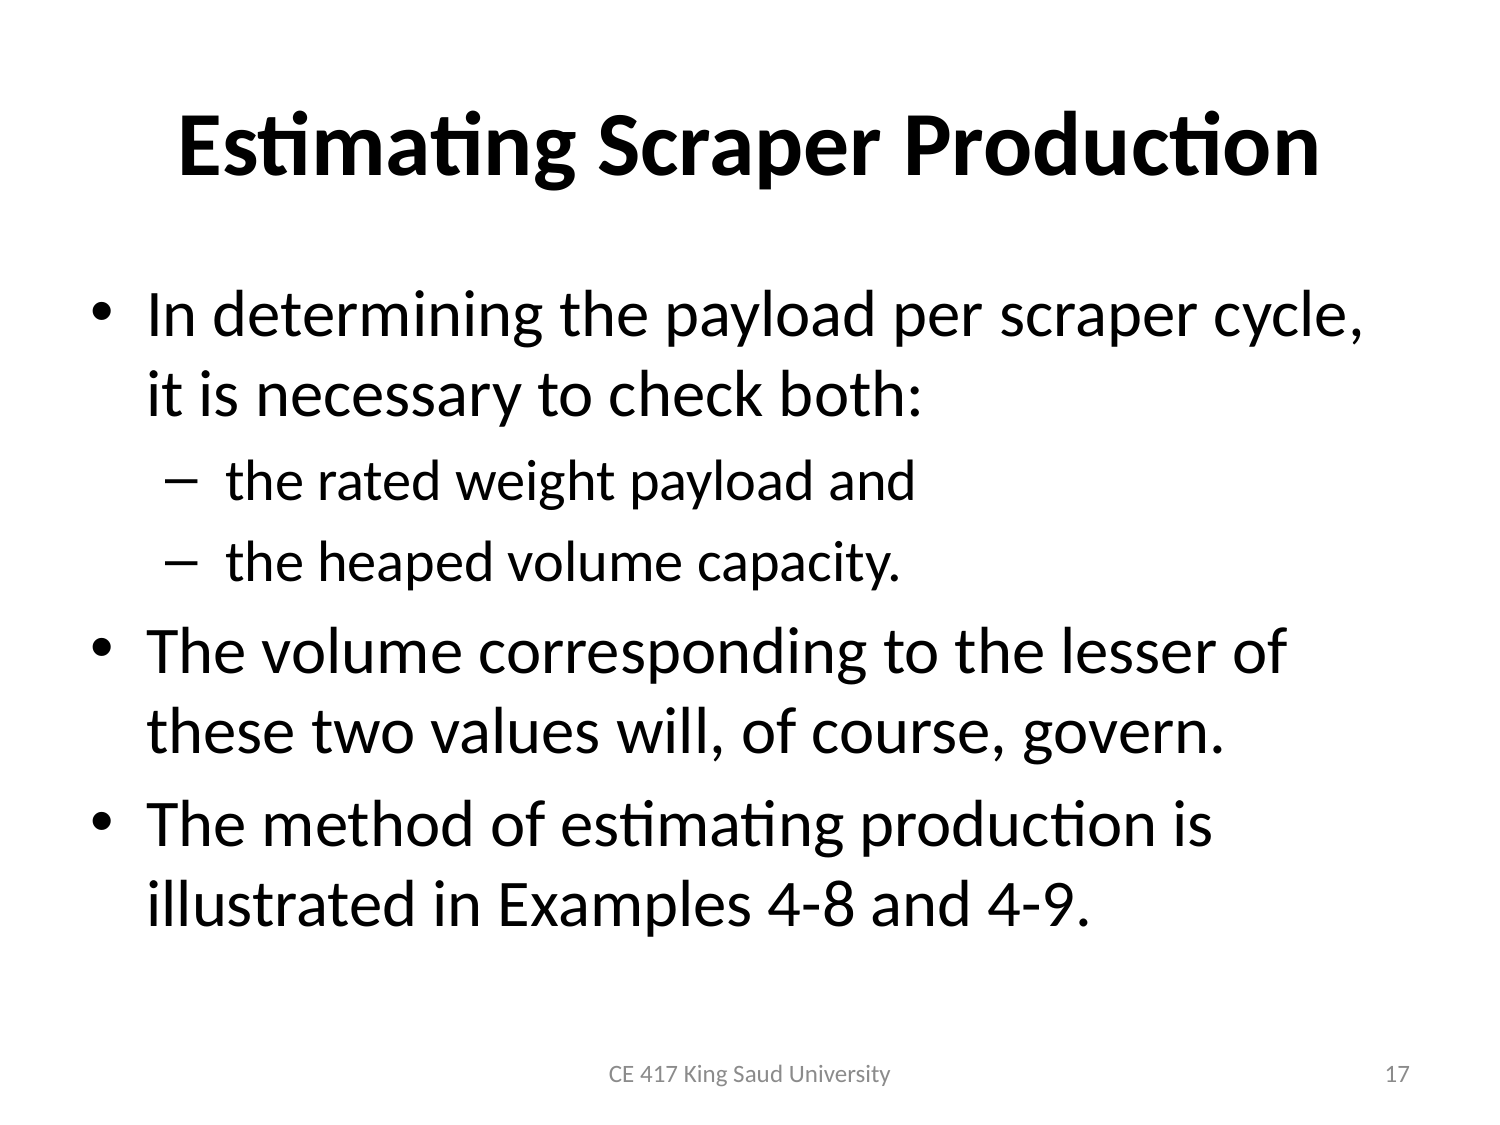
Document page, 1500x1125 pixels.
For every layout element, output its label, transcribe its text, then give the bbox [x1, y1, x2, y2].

footer CE 417 King Saud University [512, 1042, 988, 1103]
list In determining the payload per scraper cycle, it is necessary to check both: the rated weight payload and the heaped volume capacity. The volume corresponding to the lesser of these two values will, of course, govern. The method of estimating production is illustrated in Examples 4-8 and 4-9. [75, 262, 1425, 1005]
title Estimating Scraper Production [75, 45, 1425, 233]
slide_number 17 [1074, 1042, 1425, 1103]
